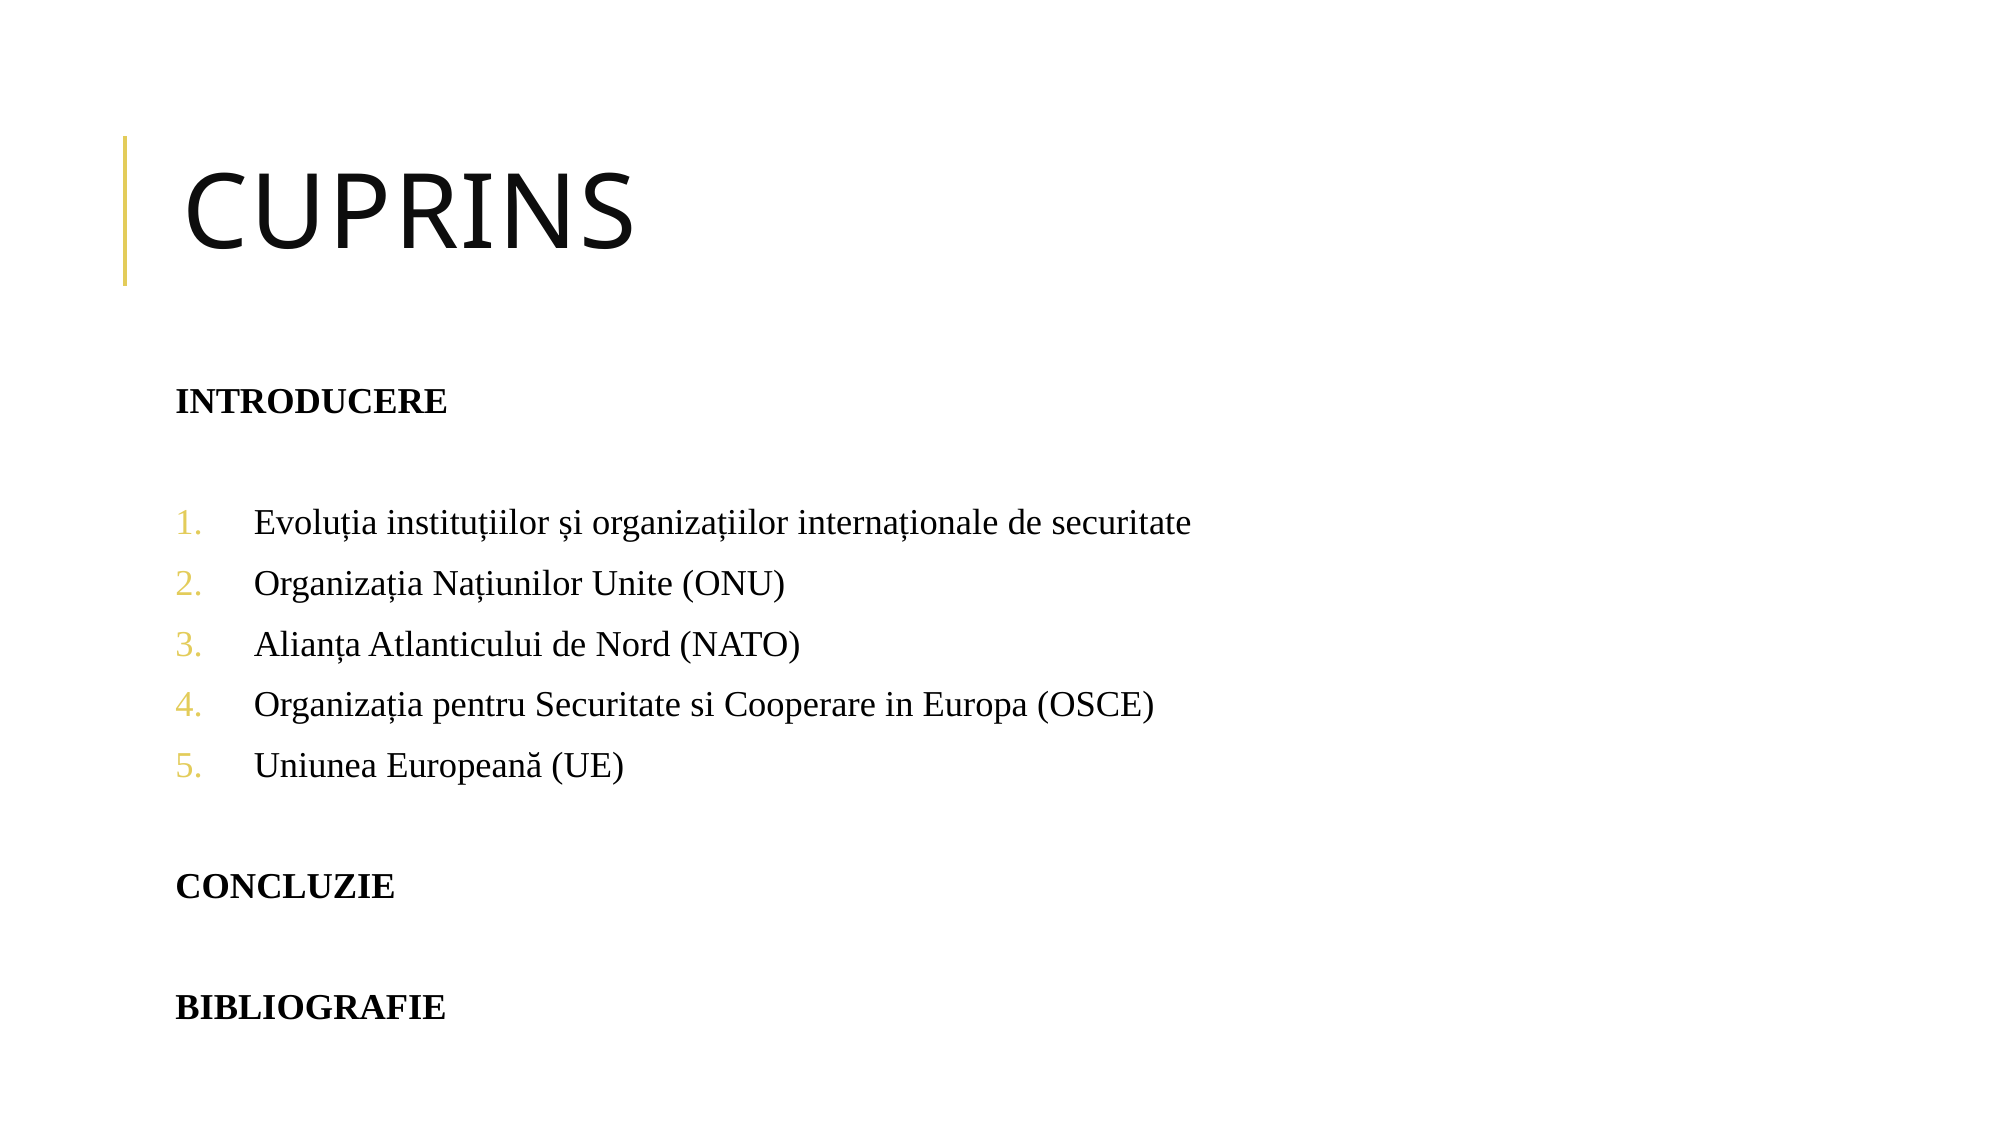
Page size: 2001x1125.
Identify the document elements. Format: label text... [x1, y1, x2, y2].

title Cuprins [168, 96, 1763, 342]
list INTRODUCERE Evoluția instituțiilor și organizațiilor internaționale de securitate Organizația Națiunilor Unite (ONU) Alianța Atlanticului de Nord (NATO) Organizația pentru Securitate si Cooperare in Europa (OSCE) Uniunea Europeană (UE) CONCLUZIE BIBLIOGRAFIE [168, 375, 1763, 1035]
